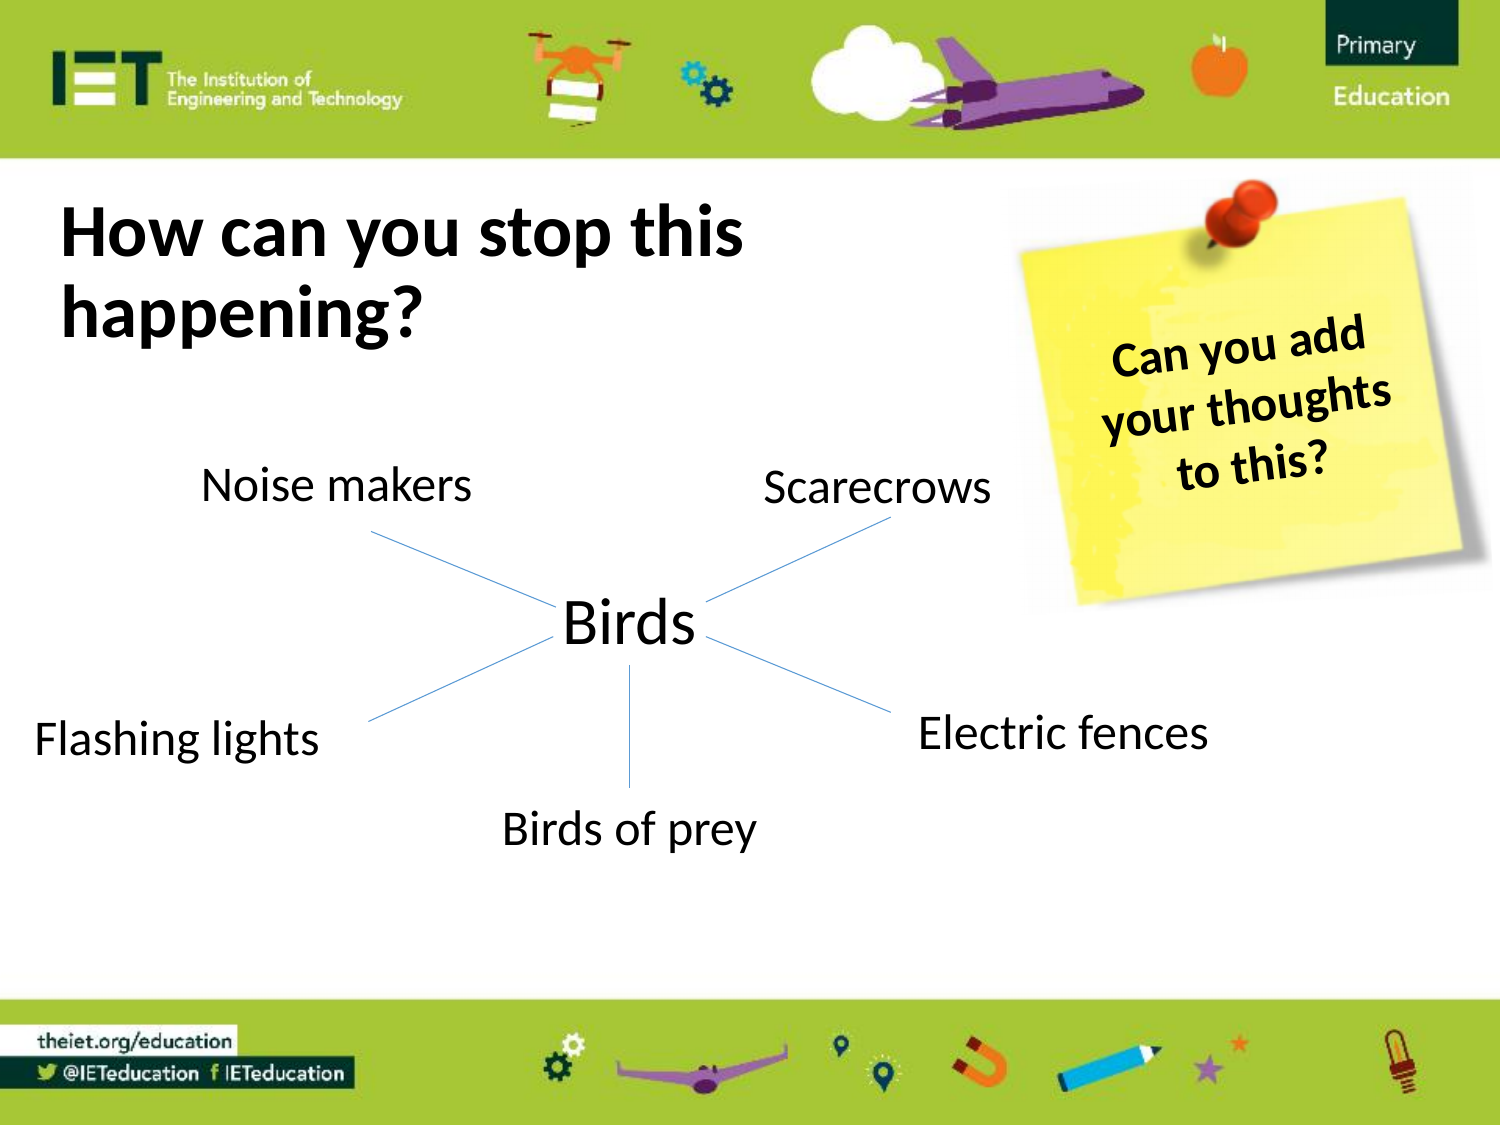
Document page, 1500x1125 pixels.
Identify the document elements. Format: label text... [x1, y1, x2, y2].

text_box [705, 636, 891, 713]
text_box How can you stop this happening? [45, 180, 1010, 366]
text_box Scarecrows [686, 445, 1010, 521]
text_box Flashing lights [0, 698, 369, 773]
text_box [370, 531, 556, 608]
text_box Noise makers [145, 444, 529, 519]
text_box Birds [438, 570, 821, 665]
picture [0, 0, 1500, 1125]
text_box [705, 517, 891, 602]
text_box Electric fences [872, 692, 1256, 768]
text_box Birds of prey [438, 787, 821, 863]
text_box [368, 636, 554, 722]
